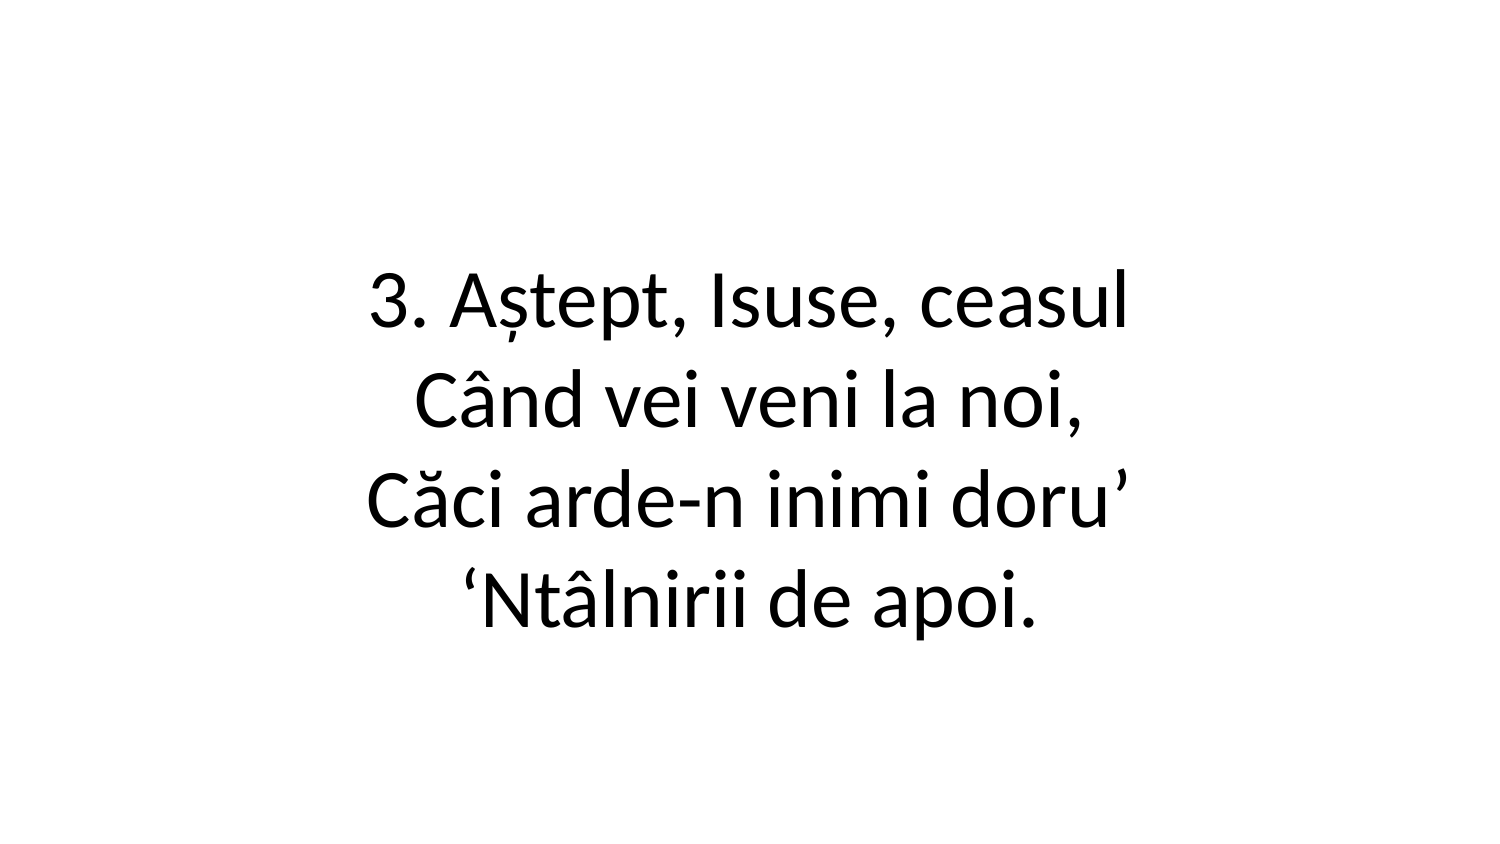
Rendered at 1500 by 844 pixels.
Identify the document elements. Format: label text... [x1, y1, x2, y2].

text_box 3. Aștept, Isuse, ceasul Când vei veni la noi, Căci arde-n inimi doru’ ‘Ntâlnirii de apoi. [352, 192, 1148, 652]
